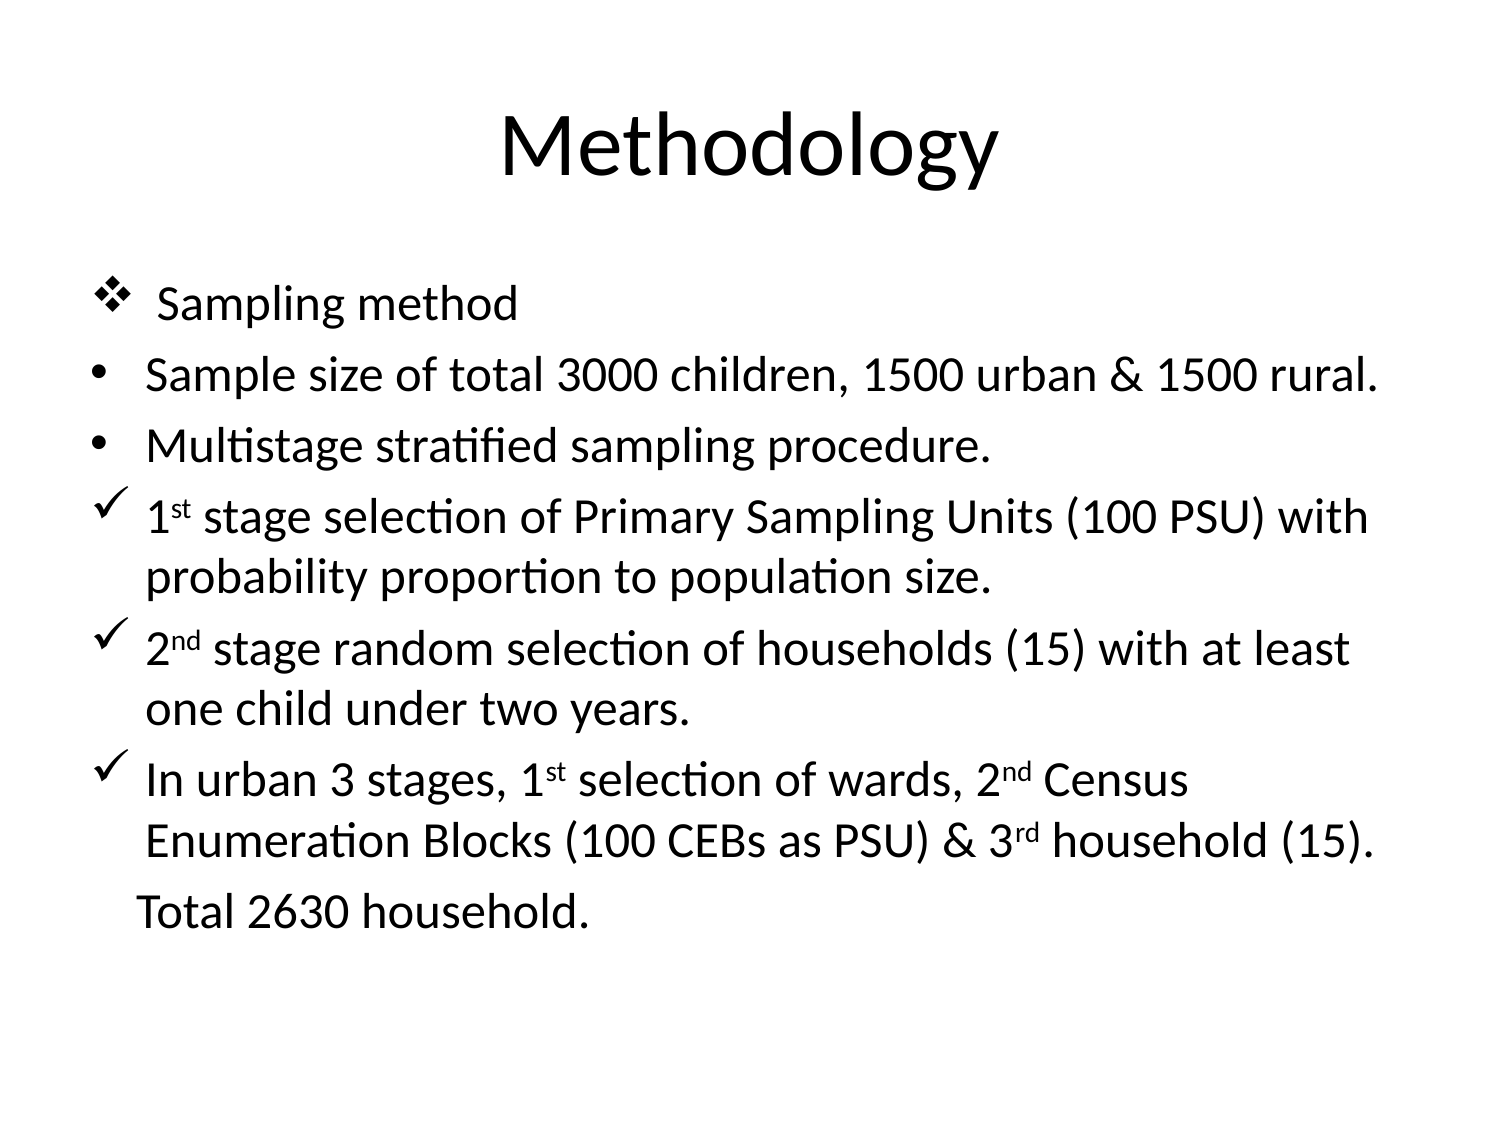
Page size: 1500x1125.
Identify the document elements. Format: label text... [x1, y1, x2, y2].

title Methodology [75, 45, 1425, 233]
list Sampling method Sample size of total 3000 children, 1500 urban & 1500 rural. Multistage stratified sampling procedure. 1st stage selection of Primary Sampling Units (100 PSU) with probability proportion to population size. 2nd stage random selection of households (15) with at least one child under two years. In urban 3 stages, 1st selection of wards, 2nd Census Enumeration Blocks (100 CEBs as PSU) & 3rd household (15). Total 2630 household. [75, 262, 1425, 1005]
